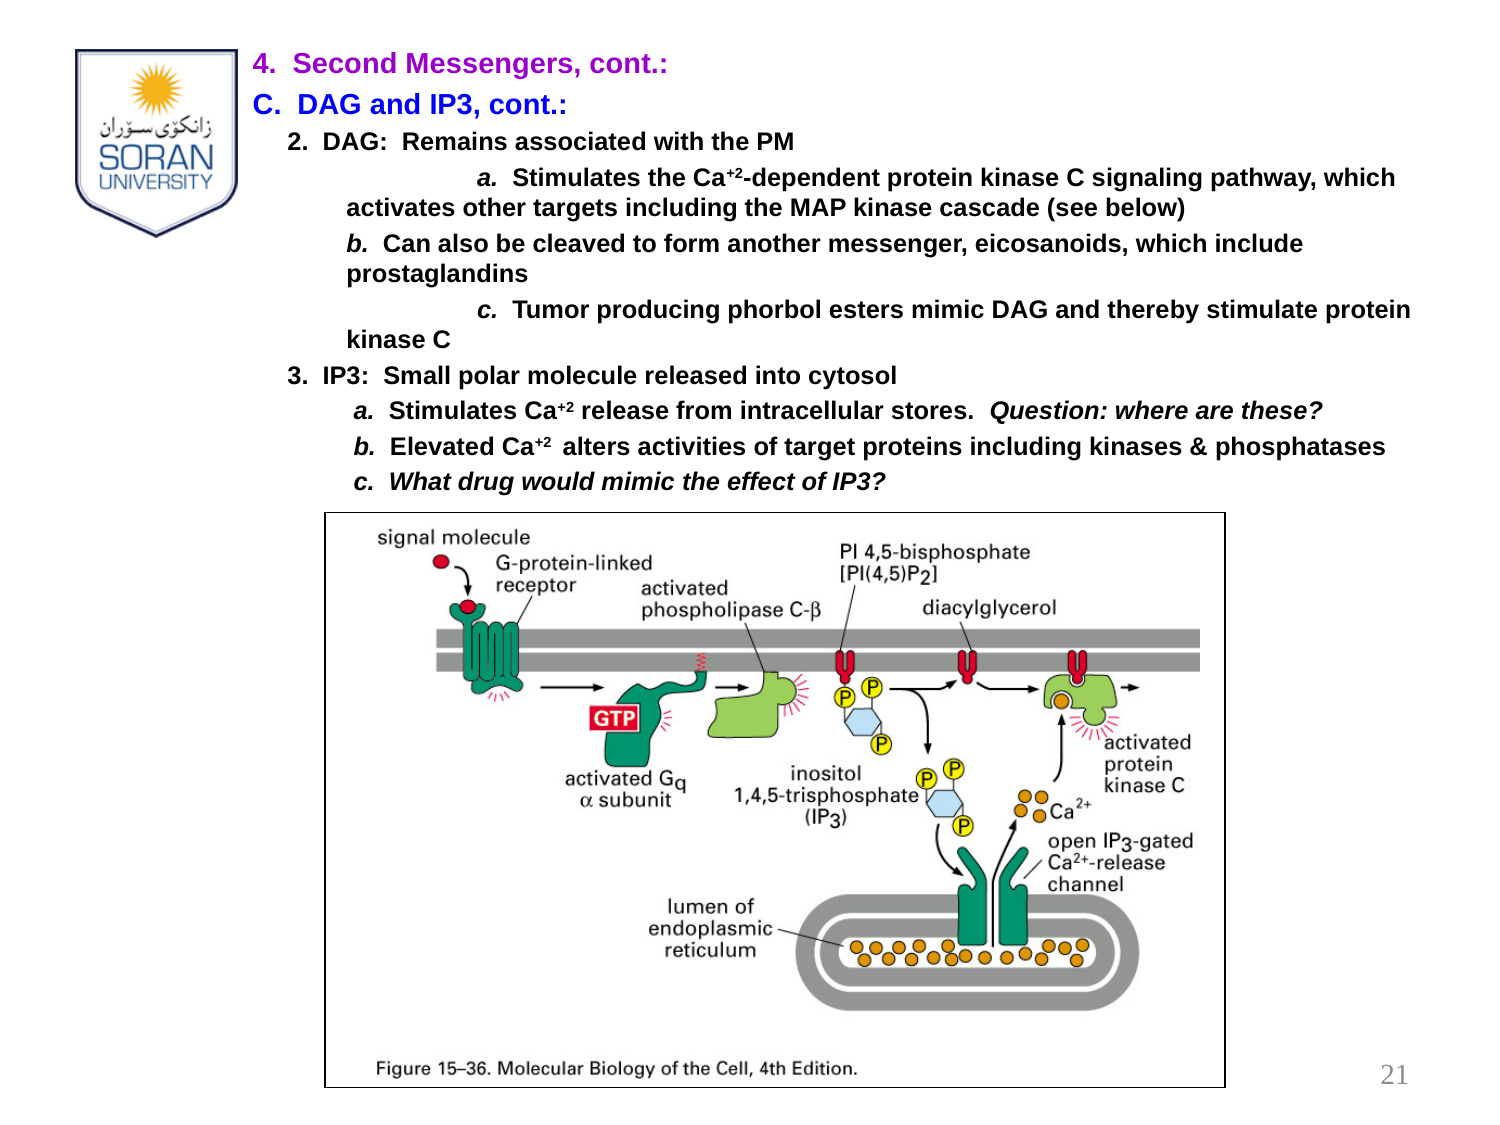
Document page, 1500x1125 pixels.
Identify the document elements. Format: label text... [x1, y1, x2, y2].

slide_number 21 [1074, 1042, 1425, 1103]
picture [75, 49, 237, 238]
picture [376, 524, 1201, 1079]
subtitle 4. Second Messengers, cont.: C. DAG and IP3, cont.: 2. DAG: Remains associated with the PM a. Stimulates the Ca+2-dependent protein kinase C signaling pathway, which activates other targets including the MAP kinase cascade (see below) b. Can also be cleaved to form another messenger, eicosanoids, which include prostaglandins c. Tumor producing phorbol esters mimic DAG and thereby stimulate protein kinase C 3. IP3: Small polar molecule released into cytosol a. Stimulates Ca+2 release from intracellular stores. Question: where are these? b. Elevated Ca+2 alters activities of target proteins including kinases & phosphatases c. What drug would mimic the effect of IP3? [237, 37, 1500, 625]
text_box [324, 512, 1225, 1088]
